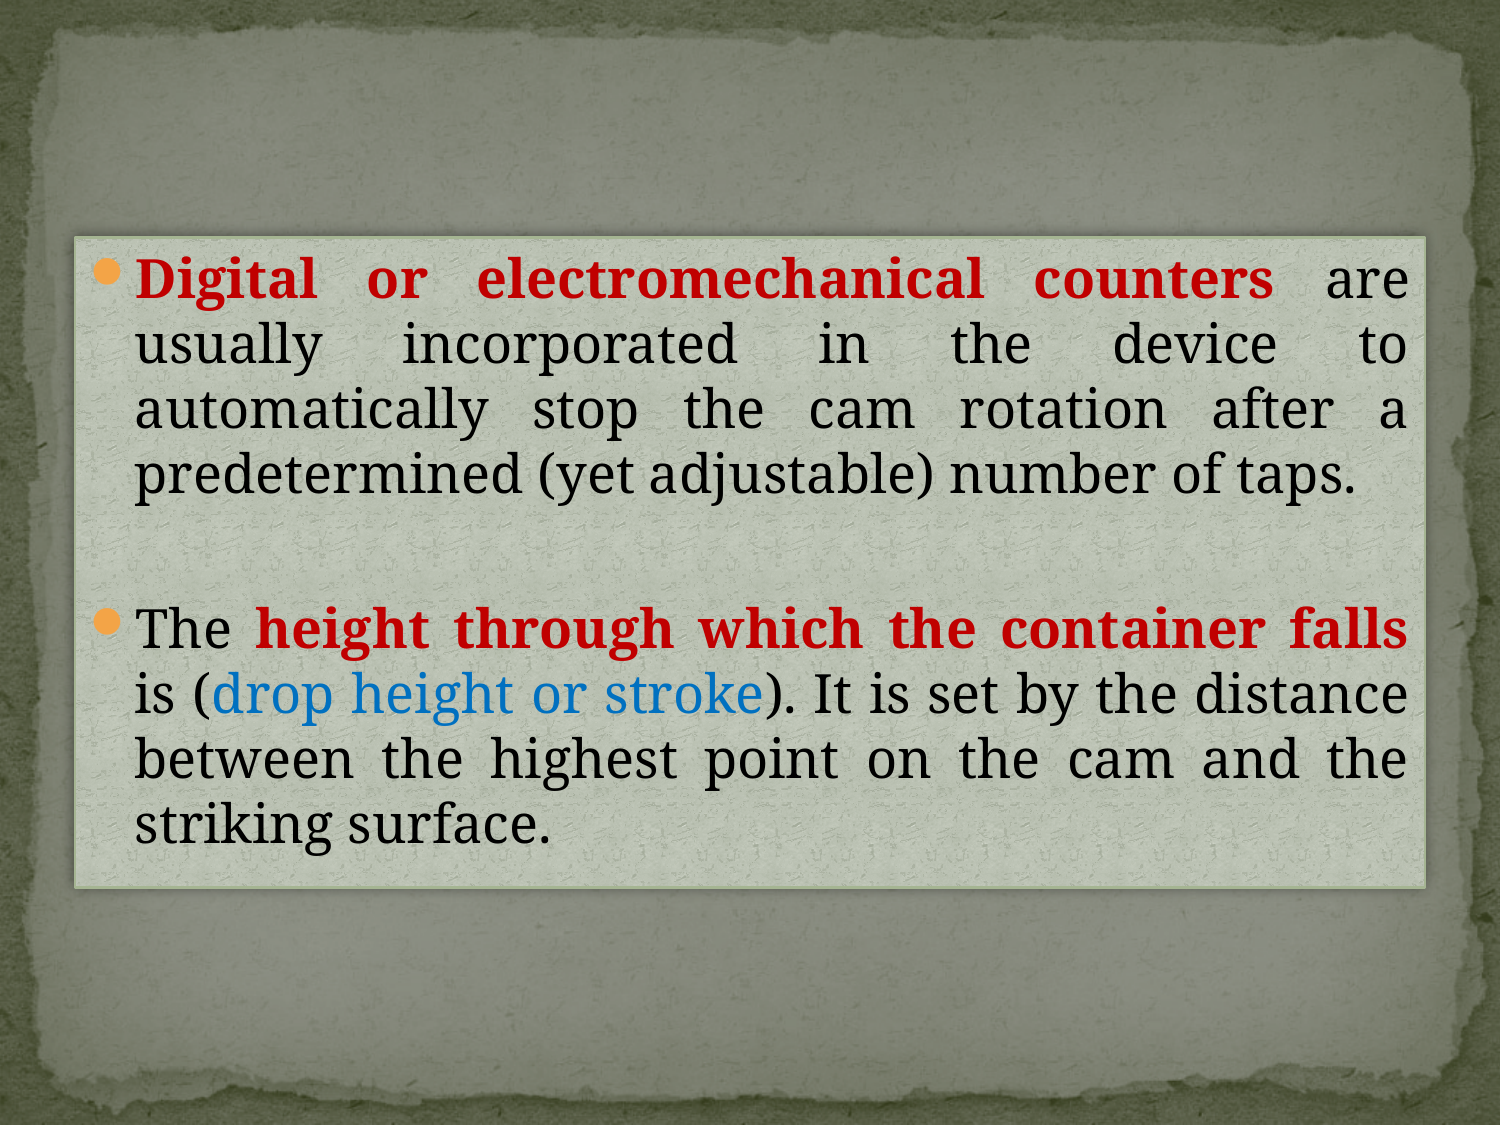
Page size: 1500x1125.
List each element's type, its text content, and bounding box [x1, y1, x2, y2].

list Digital or electromechanical counters are usually incorporated in the device to automatically stop the cam rotation after a predetermined (yet adjustable) number of taps. The height through which the container falls is (drop height or stroke). It is set by the distance between the highest point on the cam and the striking surface. [74, 236, 1426, 889]
